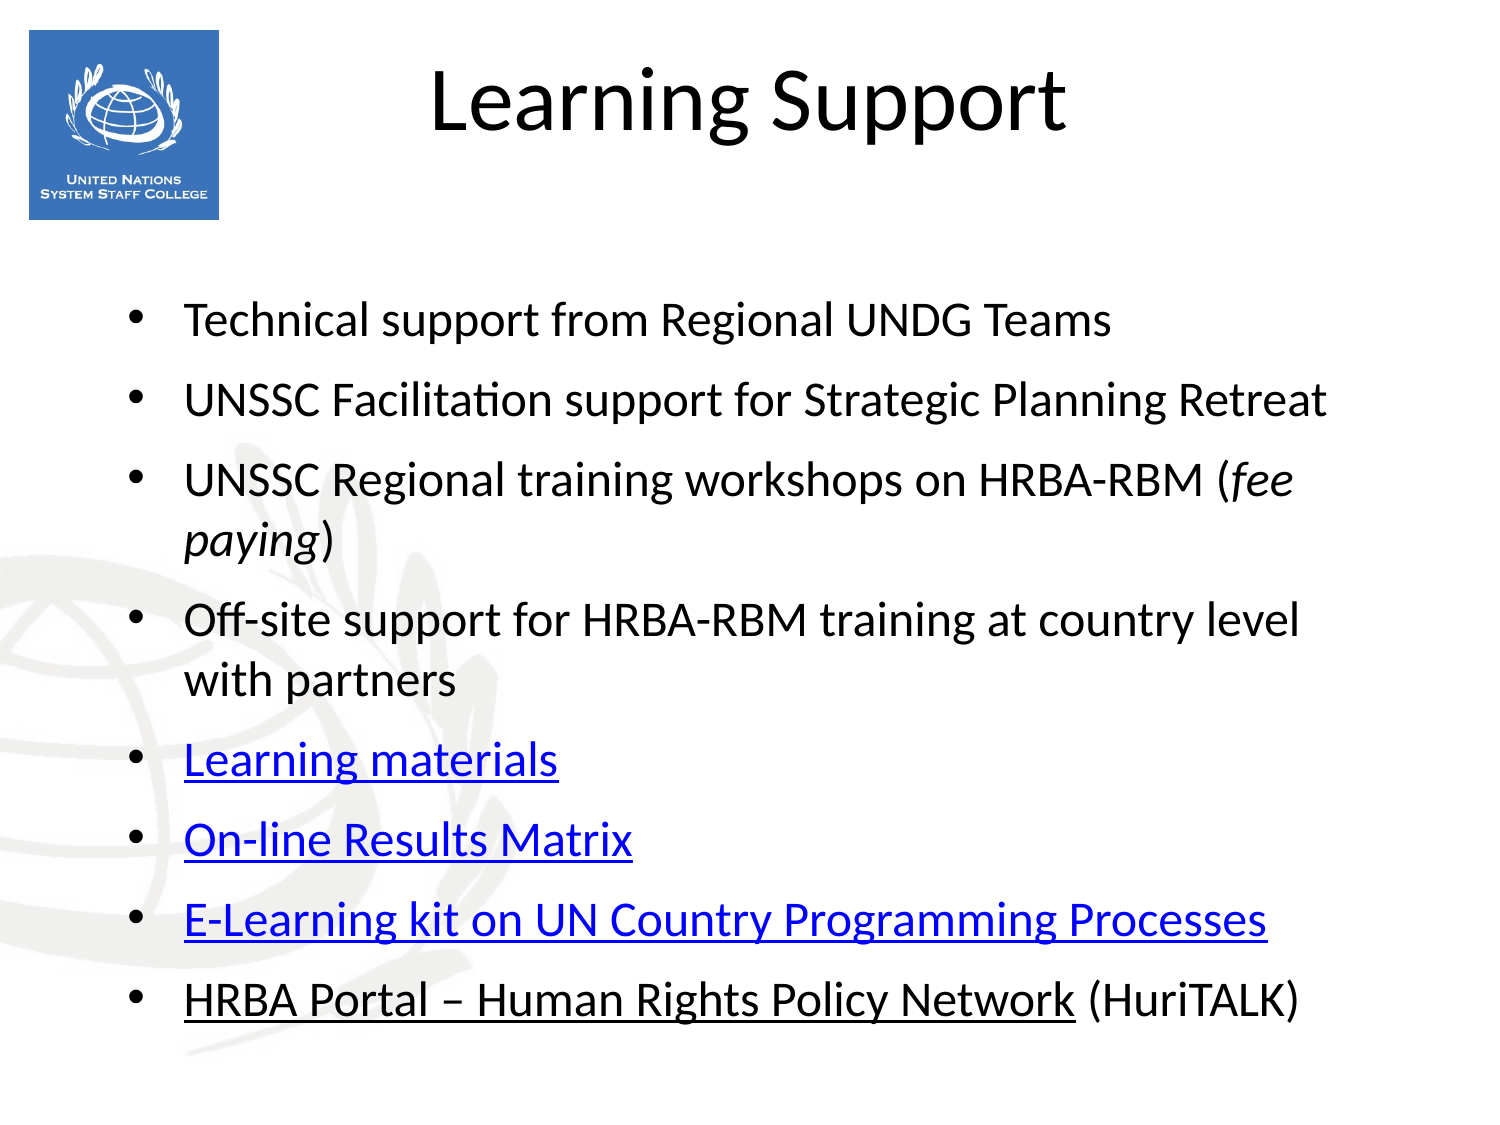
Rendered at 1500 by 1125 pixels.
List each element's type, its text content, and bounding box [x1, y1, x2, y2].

picture [29, 30, 219, 220]
title Learning Support [111, 0, 1388, 188]
list Technical support from Regional UNDG Teams UNSSC Facilitation support for Strategic Planning Retreat UNSSC Regional training workshops on HRBA-RBM (fee paying) Off-site support for HRBA-RBM training at country level with partners Learning materials On-line Results Matrix E-Learning kit on UN Country Programming Processes HRBA Portal – Human Rights Policy Network (HuriTALK) [111, 278, 1388, 1095]
